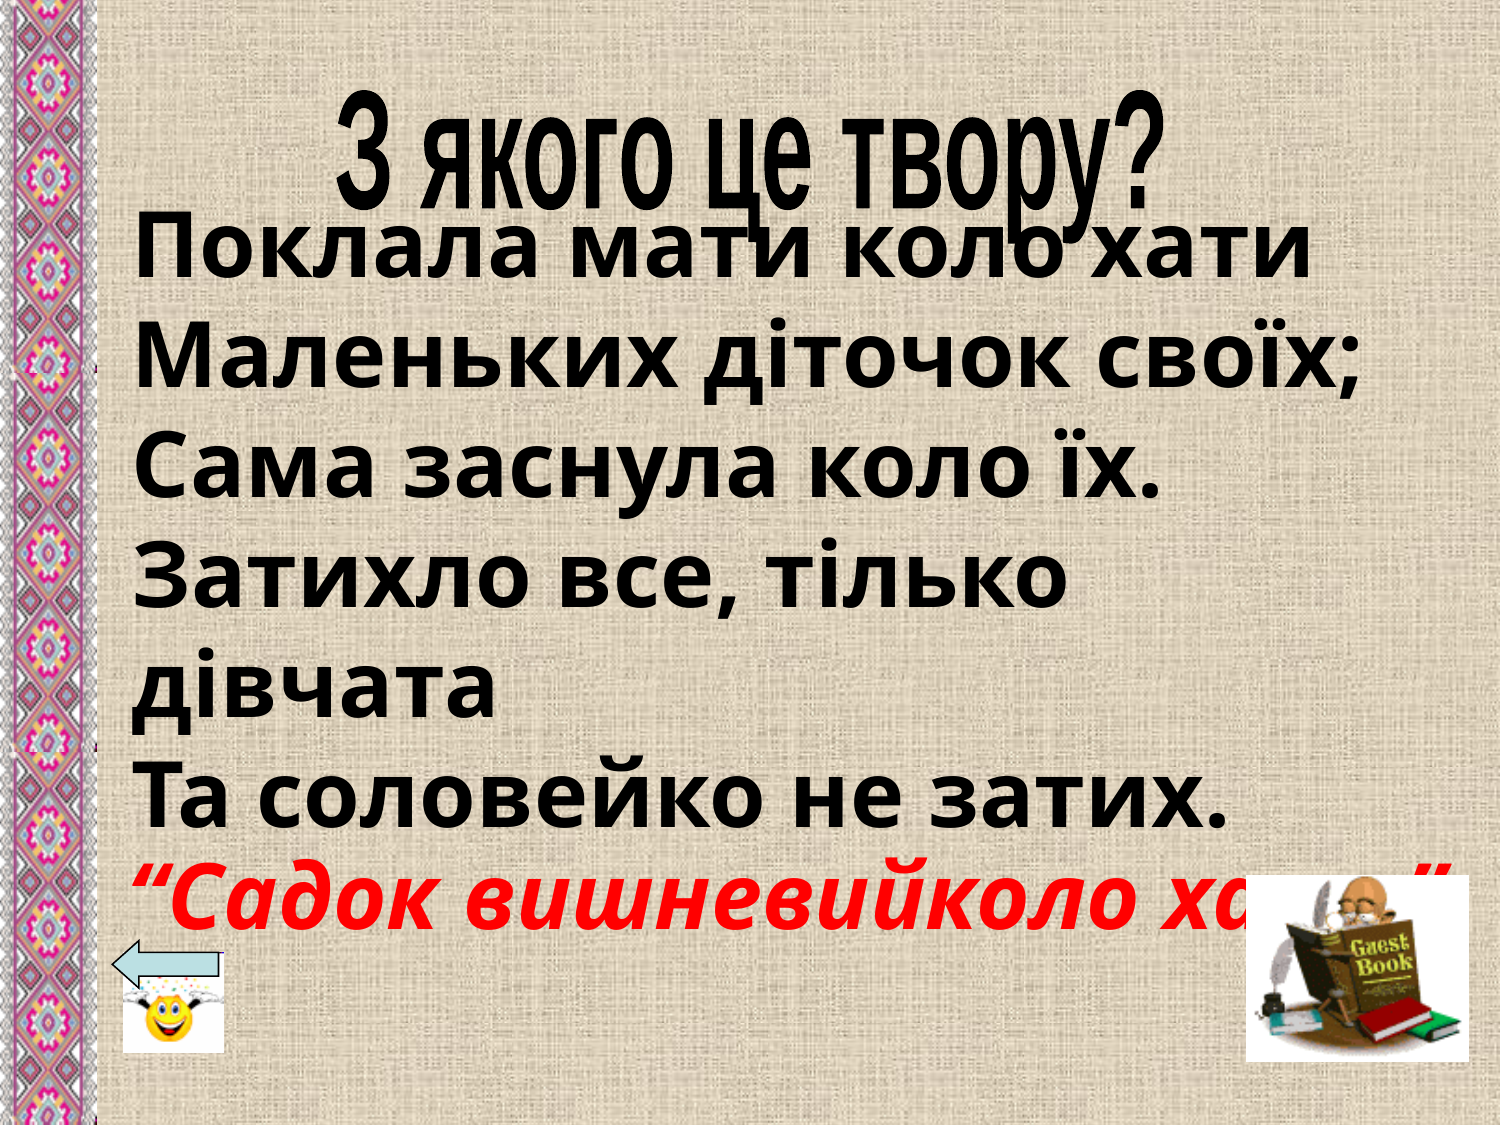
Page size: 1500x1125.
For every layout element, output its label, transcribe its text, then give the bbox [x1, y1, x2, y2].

picture [0, 0, 1500, 1125]
text_box “Садок вишневийколо хати” [112, 798, 1463, 987]
text_box [112, 959, 118, 970]
text_box [128, 940, 139, 950]
text_box Поклала мати коло хати Маленьких діточок своїх; Сама заснула коло їх. Затихло все, тілько дівчата Та соловейко не затих. [117, 421, 1468, 610]
